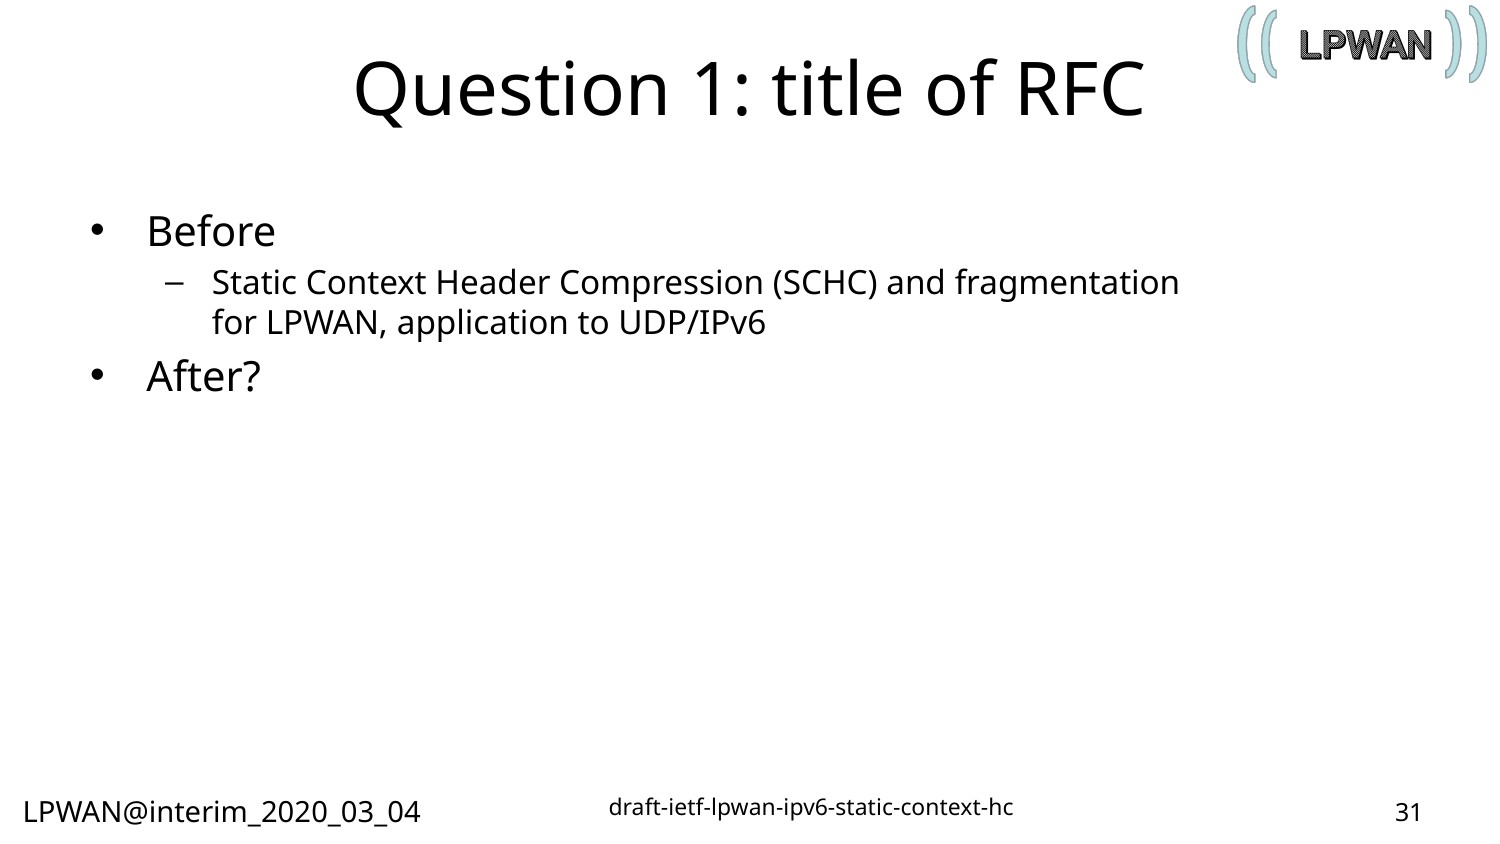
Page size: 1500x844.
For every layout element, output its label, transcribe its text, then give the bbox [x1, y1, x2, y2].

list Before Static Context Header Compression (SCHC) and fragmentation for LPWAN, application to UDP/IPv6 After? [75, 196, 1208, 784]
title Question 1: title of RFC [75, 33, 1425, 139]
slide_number 31 [1358, 791, 1439, 837]
picture [1237, 5, 1487, 83]
